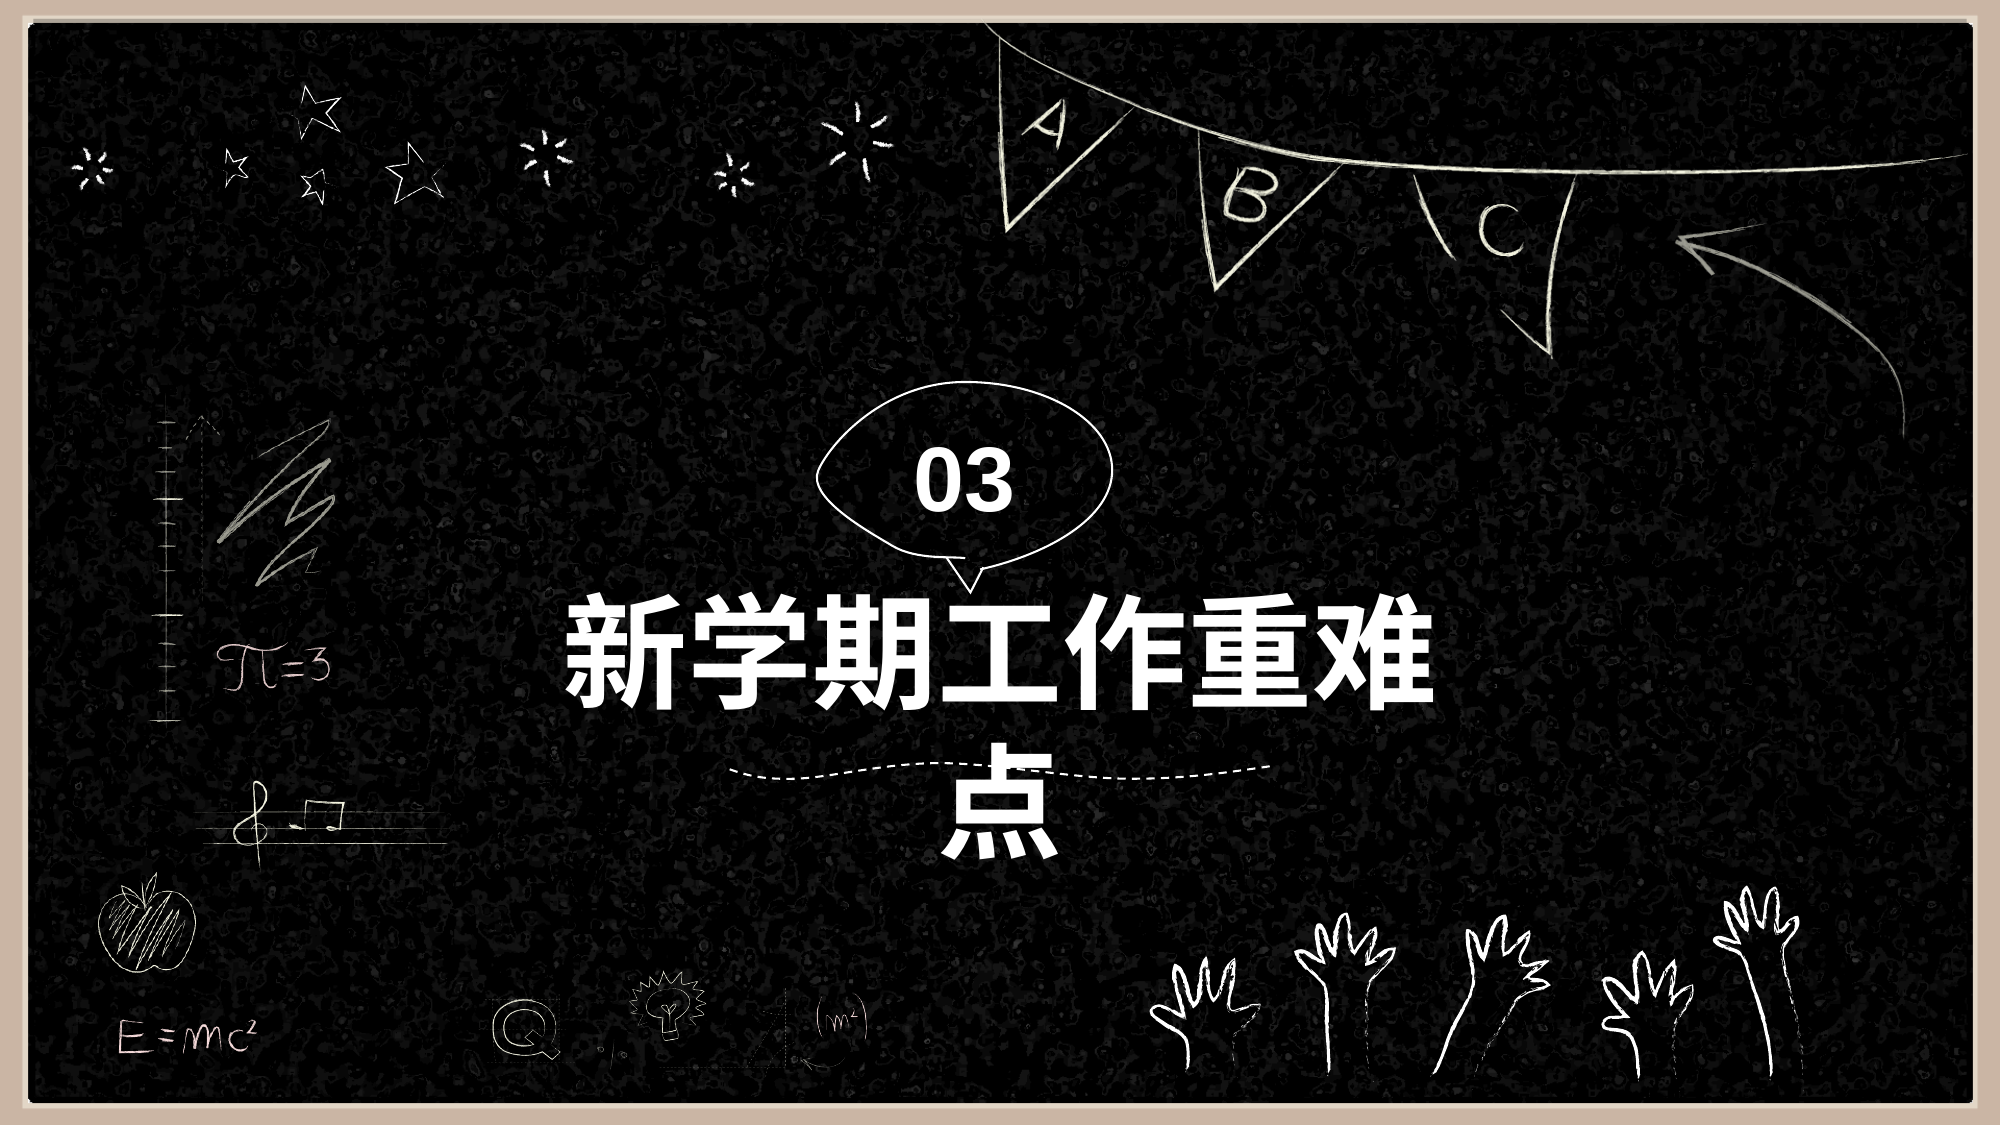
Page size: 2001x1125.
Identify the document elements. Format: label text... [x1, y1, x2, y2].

text_box 新学期工作重难点 [529, 567, 1470, 883]
picture [0, 0, 2000, 1125]
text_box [816, 381, 1113, 593]
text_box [1149, 885, 1804, 1092]
